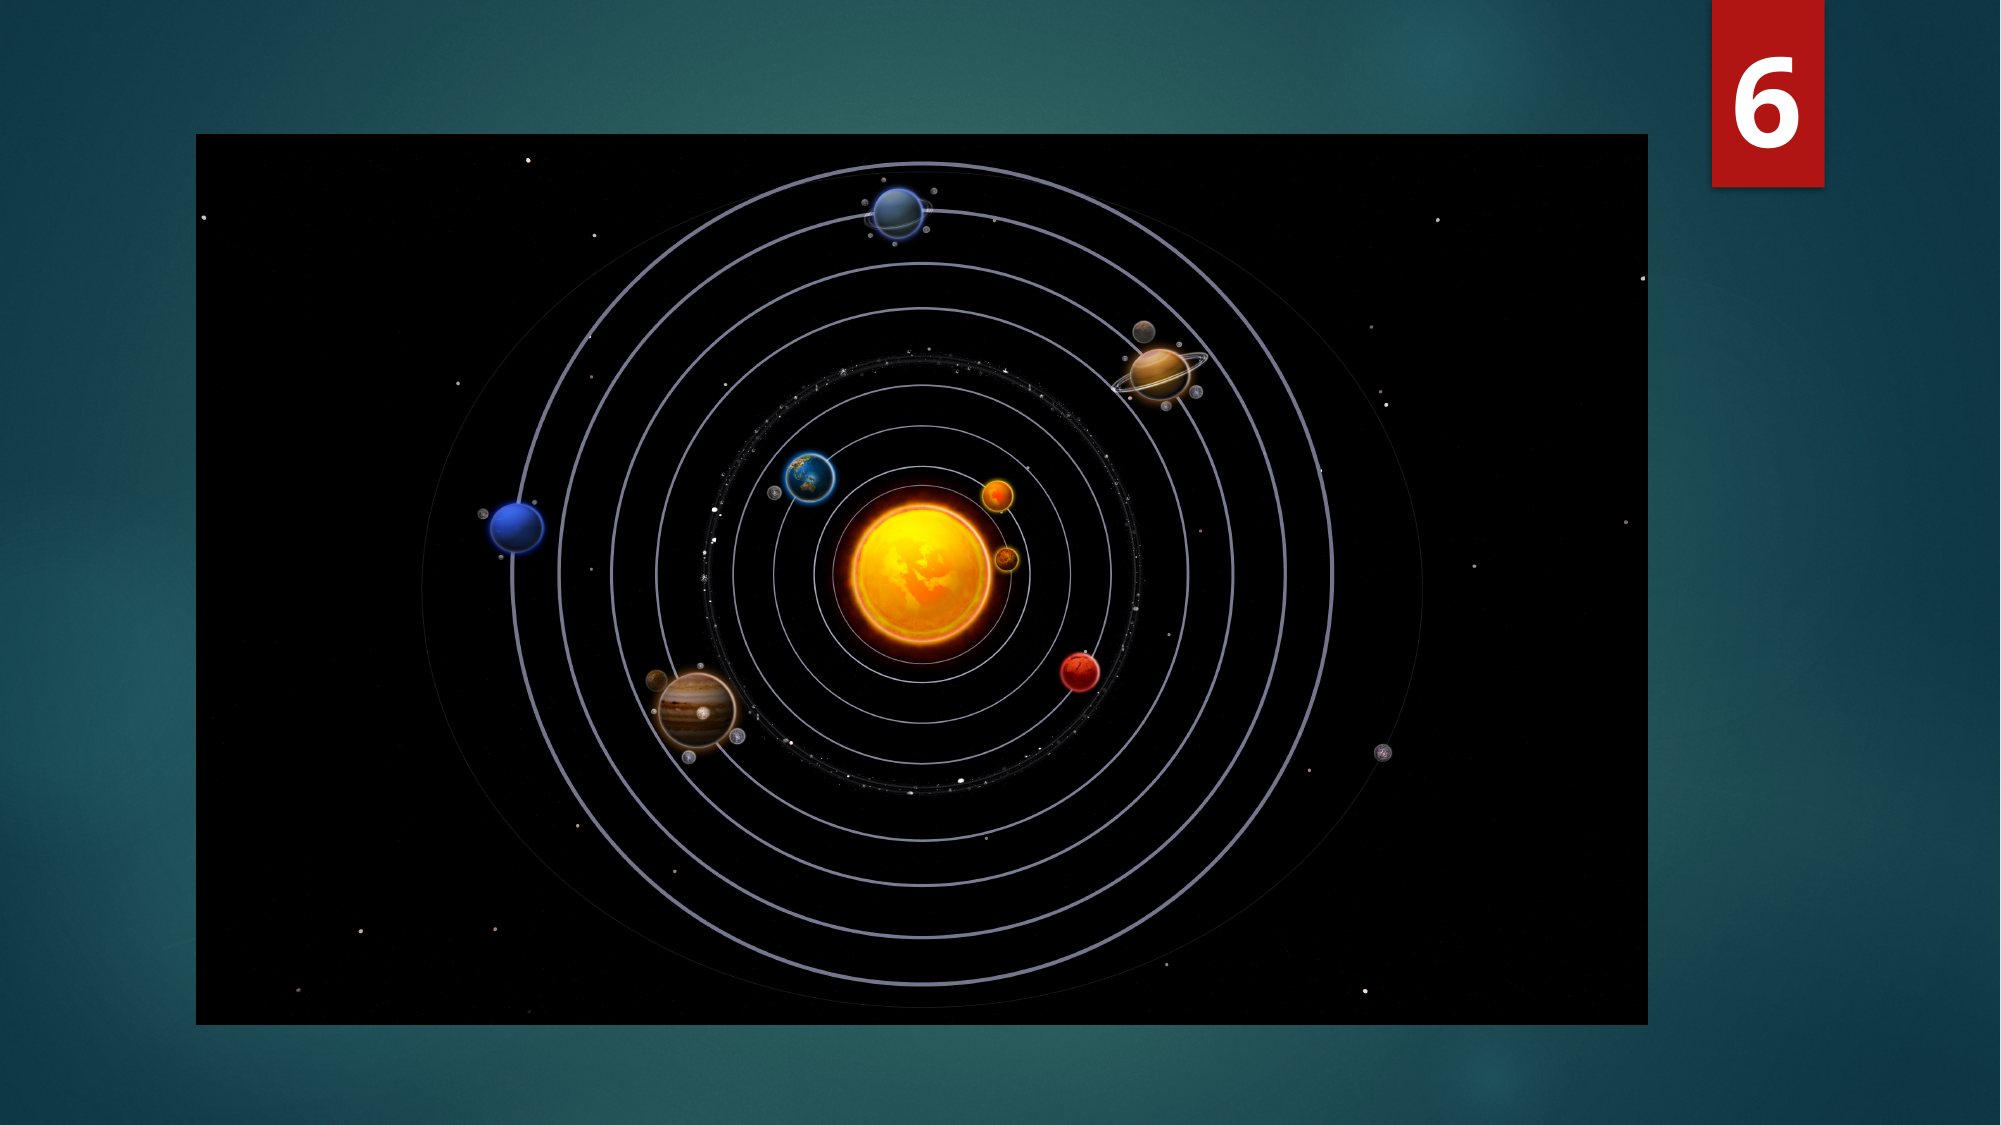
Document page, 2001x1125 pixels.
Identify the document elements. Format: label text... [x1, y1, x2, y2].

text_box 6 [1717, 15, 1796, 181]
picture [0, 0, 1648, 1125]
